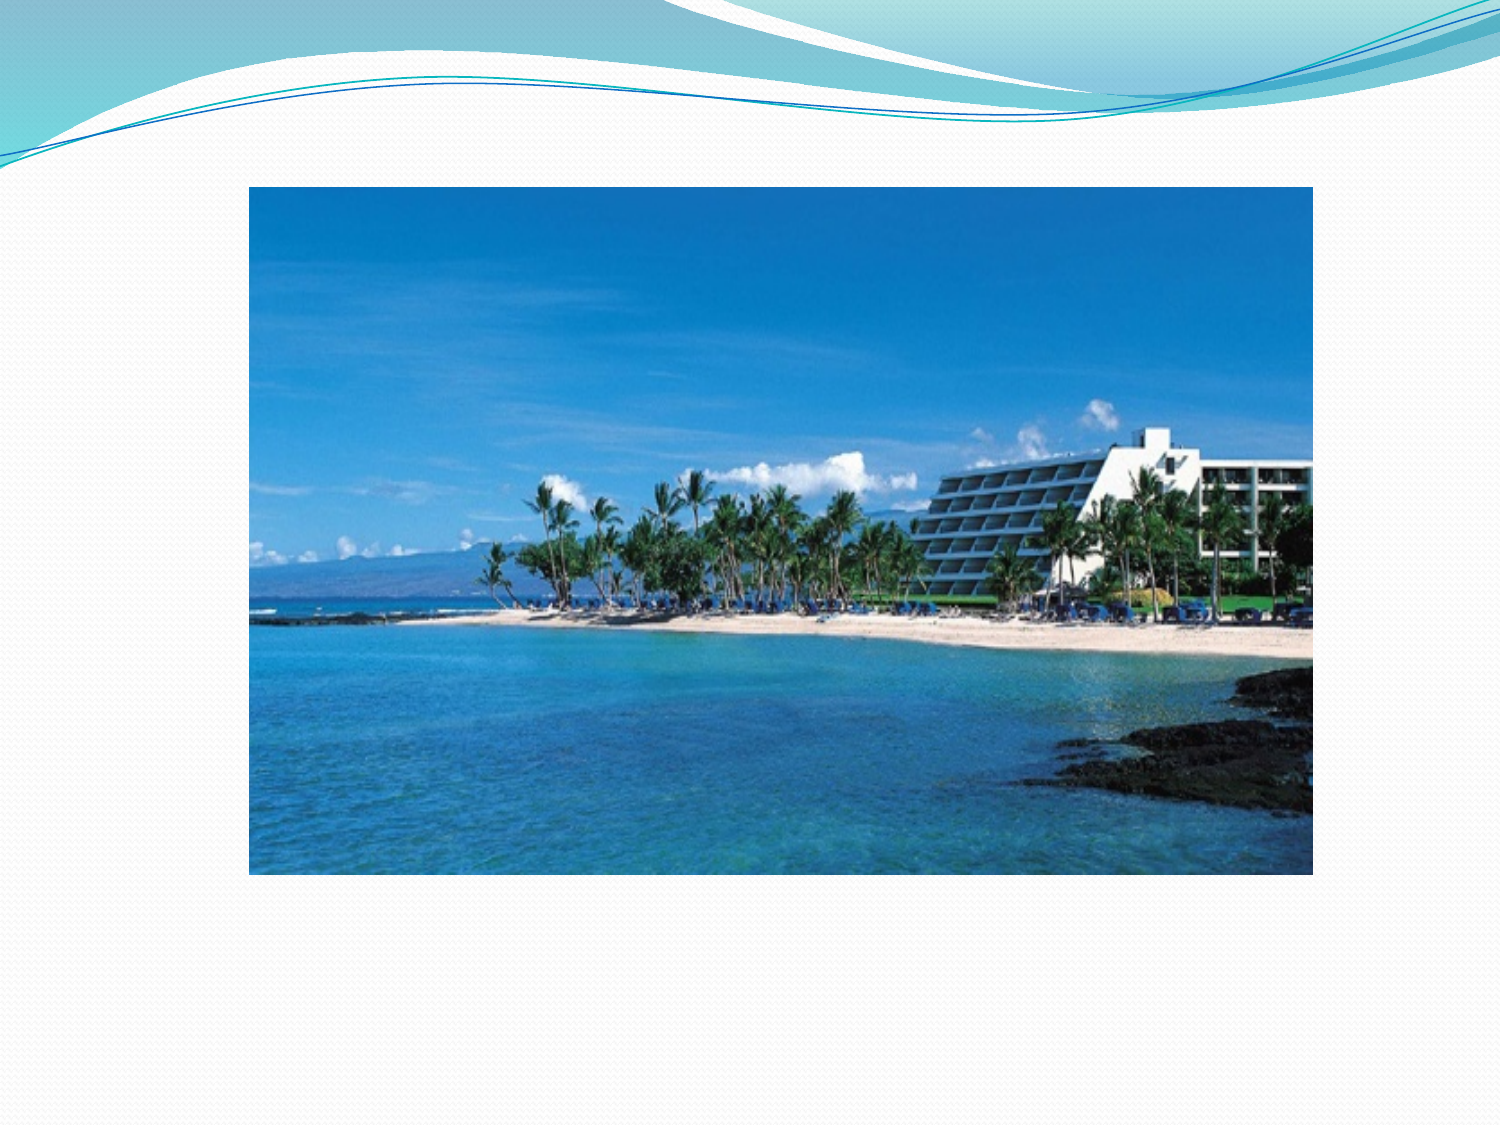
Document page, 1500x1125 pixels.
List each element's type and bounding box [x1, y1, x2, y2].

picture [249, 187, 1313, 876]
